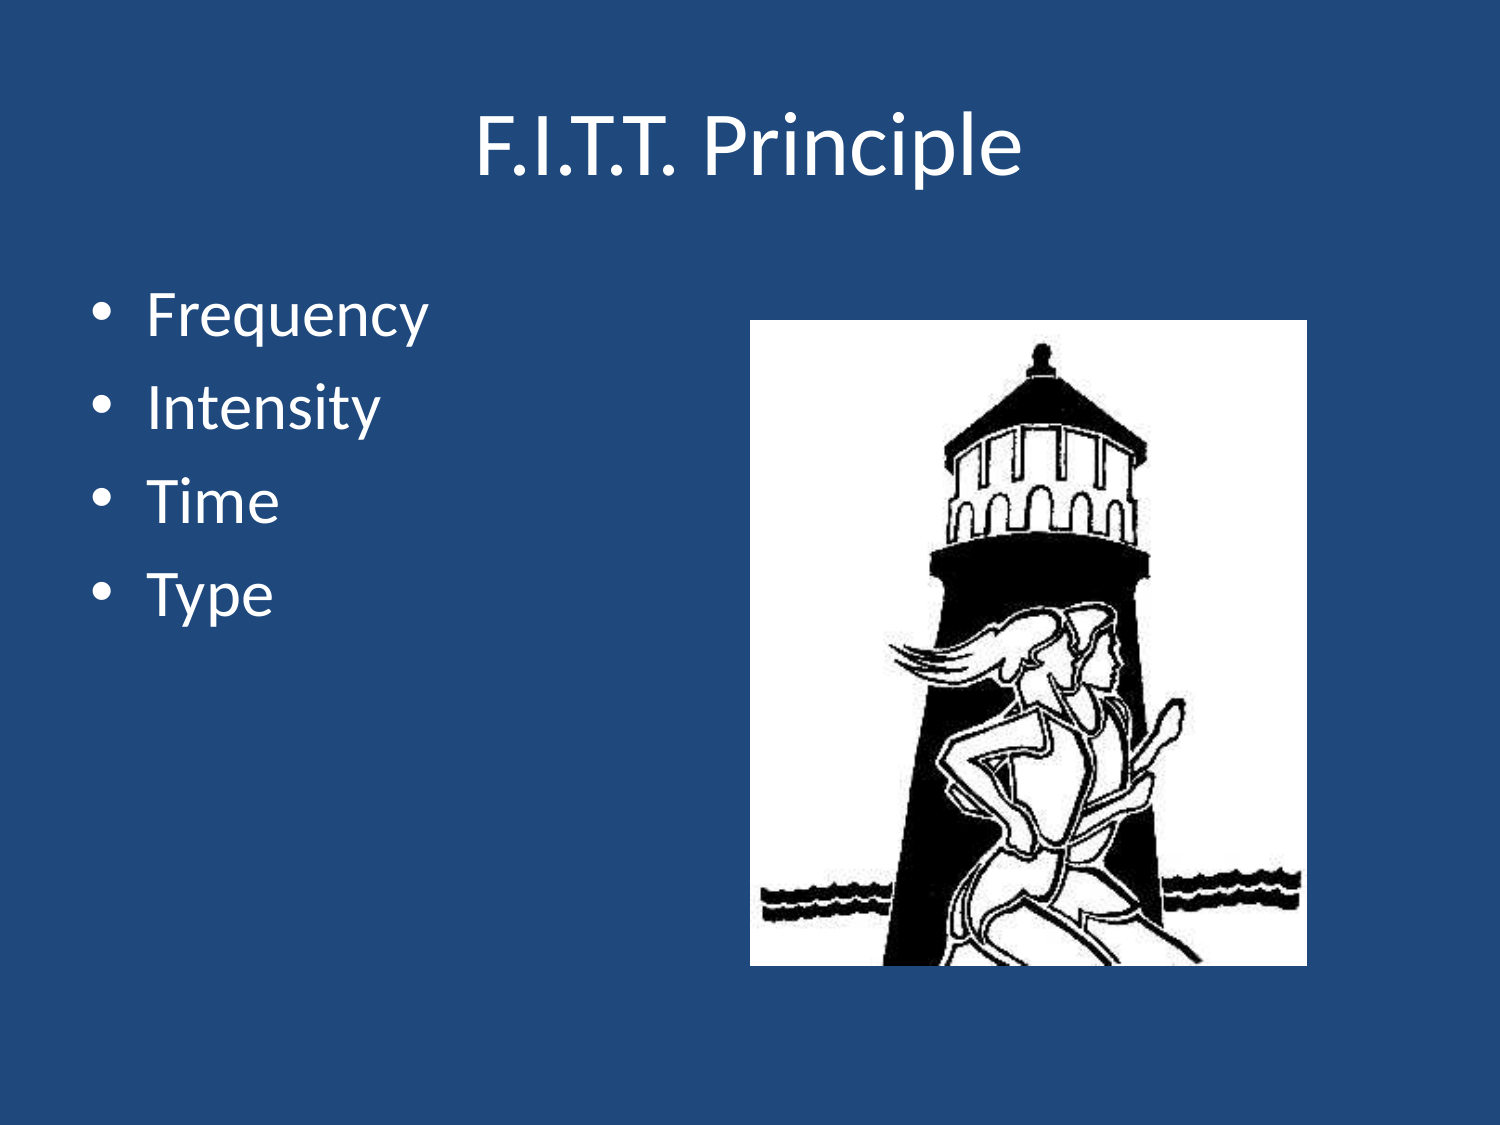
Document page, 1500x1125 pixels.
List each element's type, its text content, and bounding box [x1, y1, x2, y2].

list Frequency Intensity Time Type [75, 262, 1425, 1005]
picture [749, 319, 1307, 966]
title F.I.T.T. Principle [75, 45, 1425, 233]
